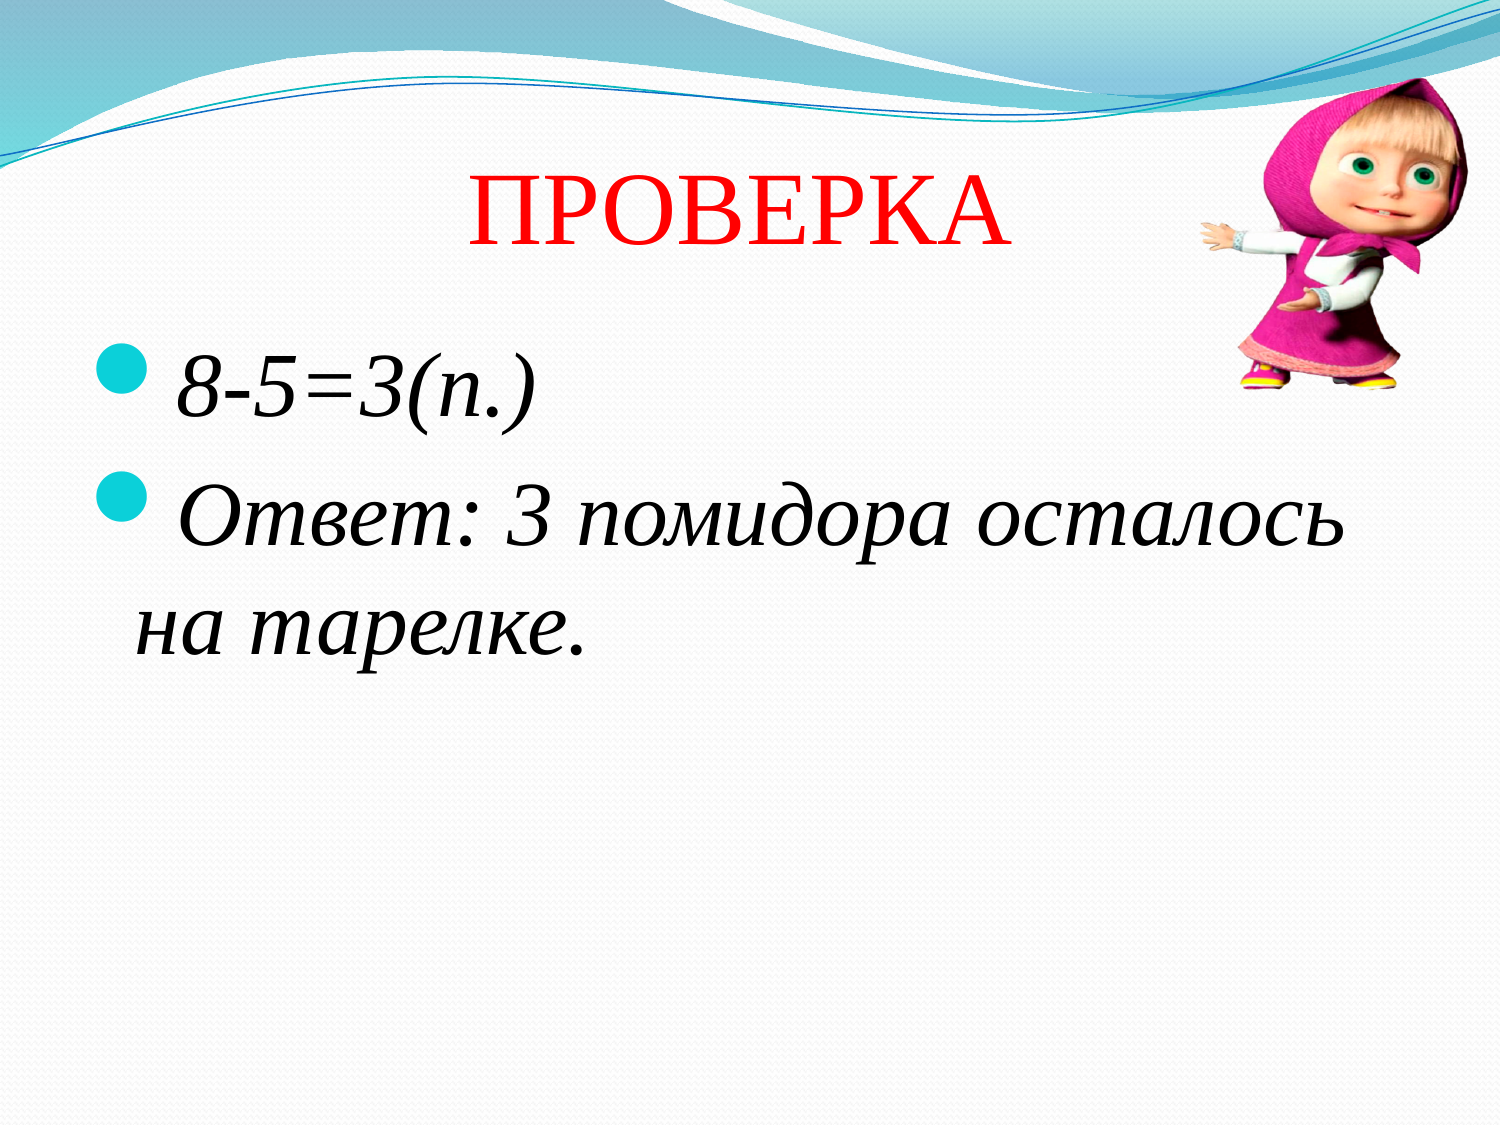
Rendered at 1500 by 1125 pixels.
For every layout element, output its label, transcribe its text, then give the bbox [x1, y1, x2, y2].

list 8-5=3(п.) Ответ: 3 помидора осталось на тарелке. [75, 317, 1425, 1038]
title ПРОВЕРКА [64, 78, 1173, 266]
picture [1180, 66, 1500, 410]
